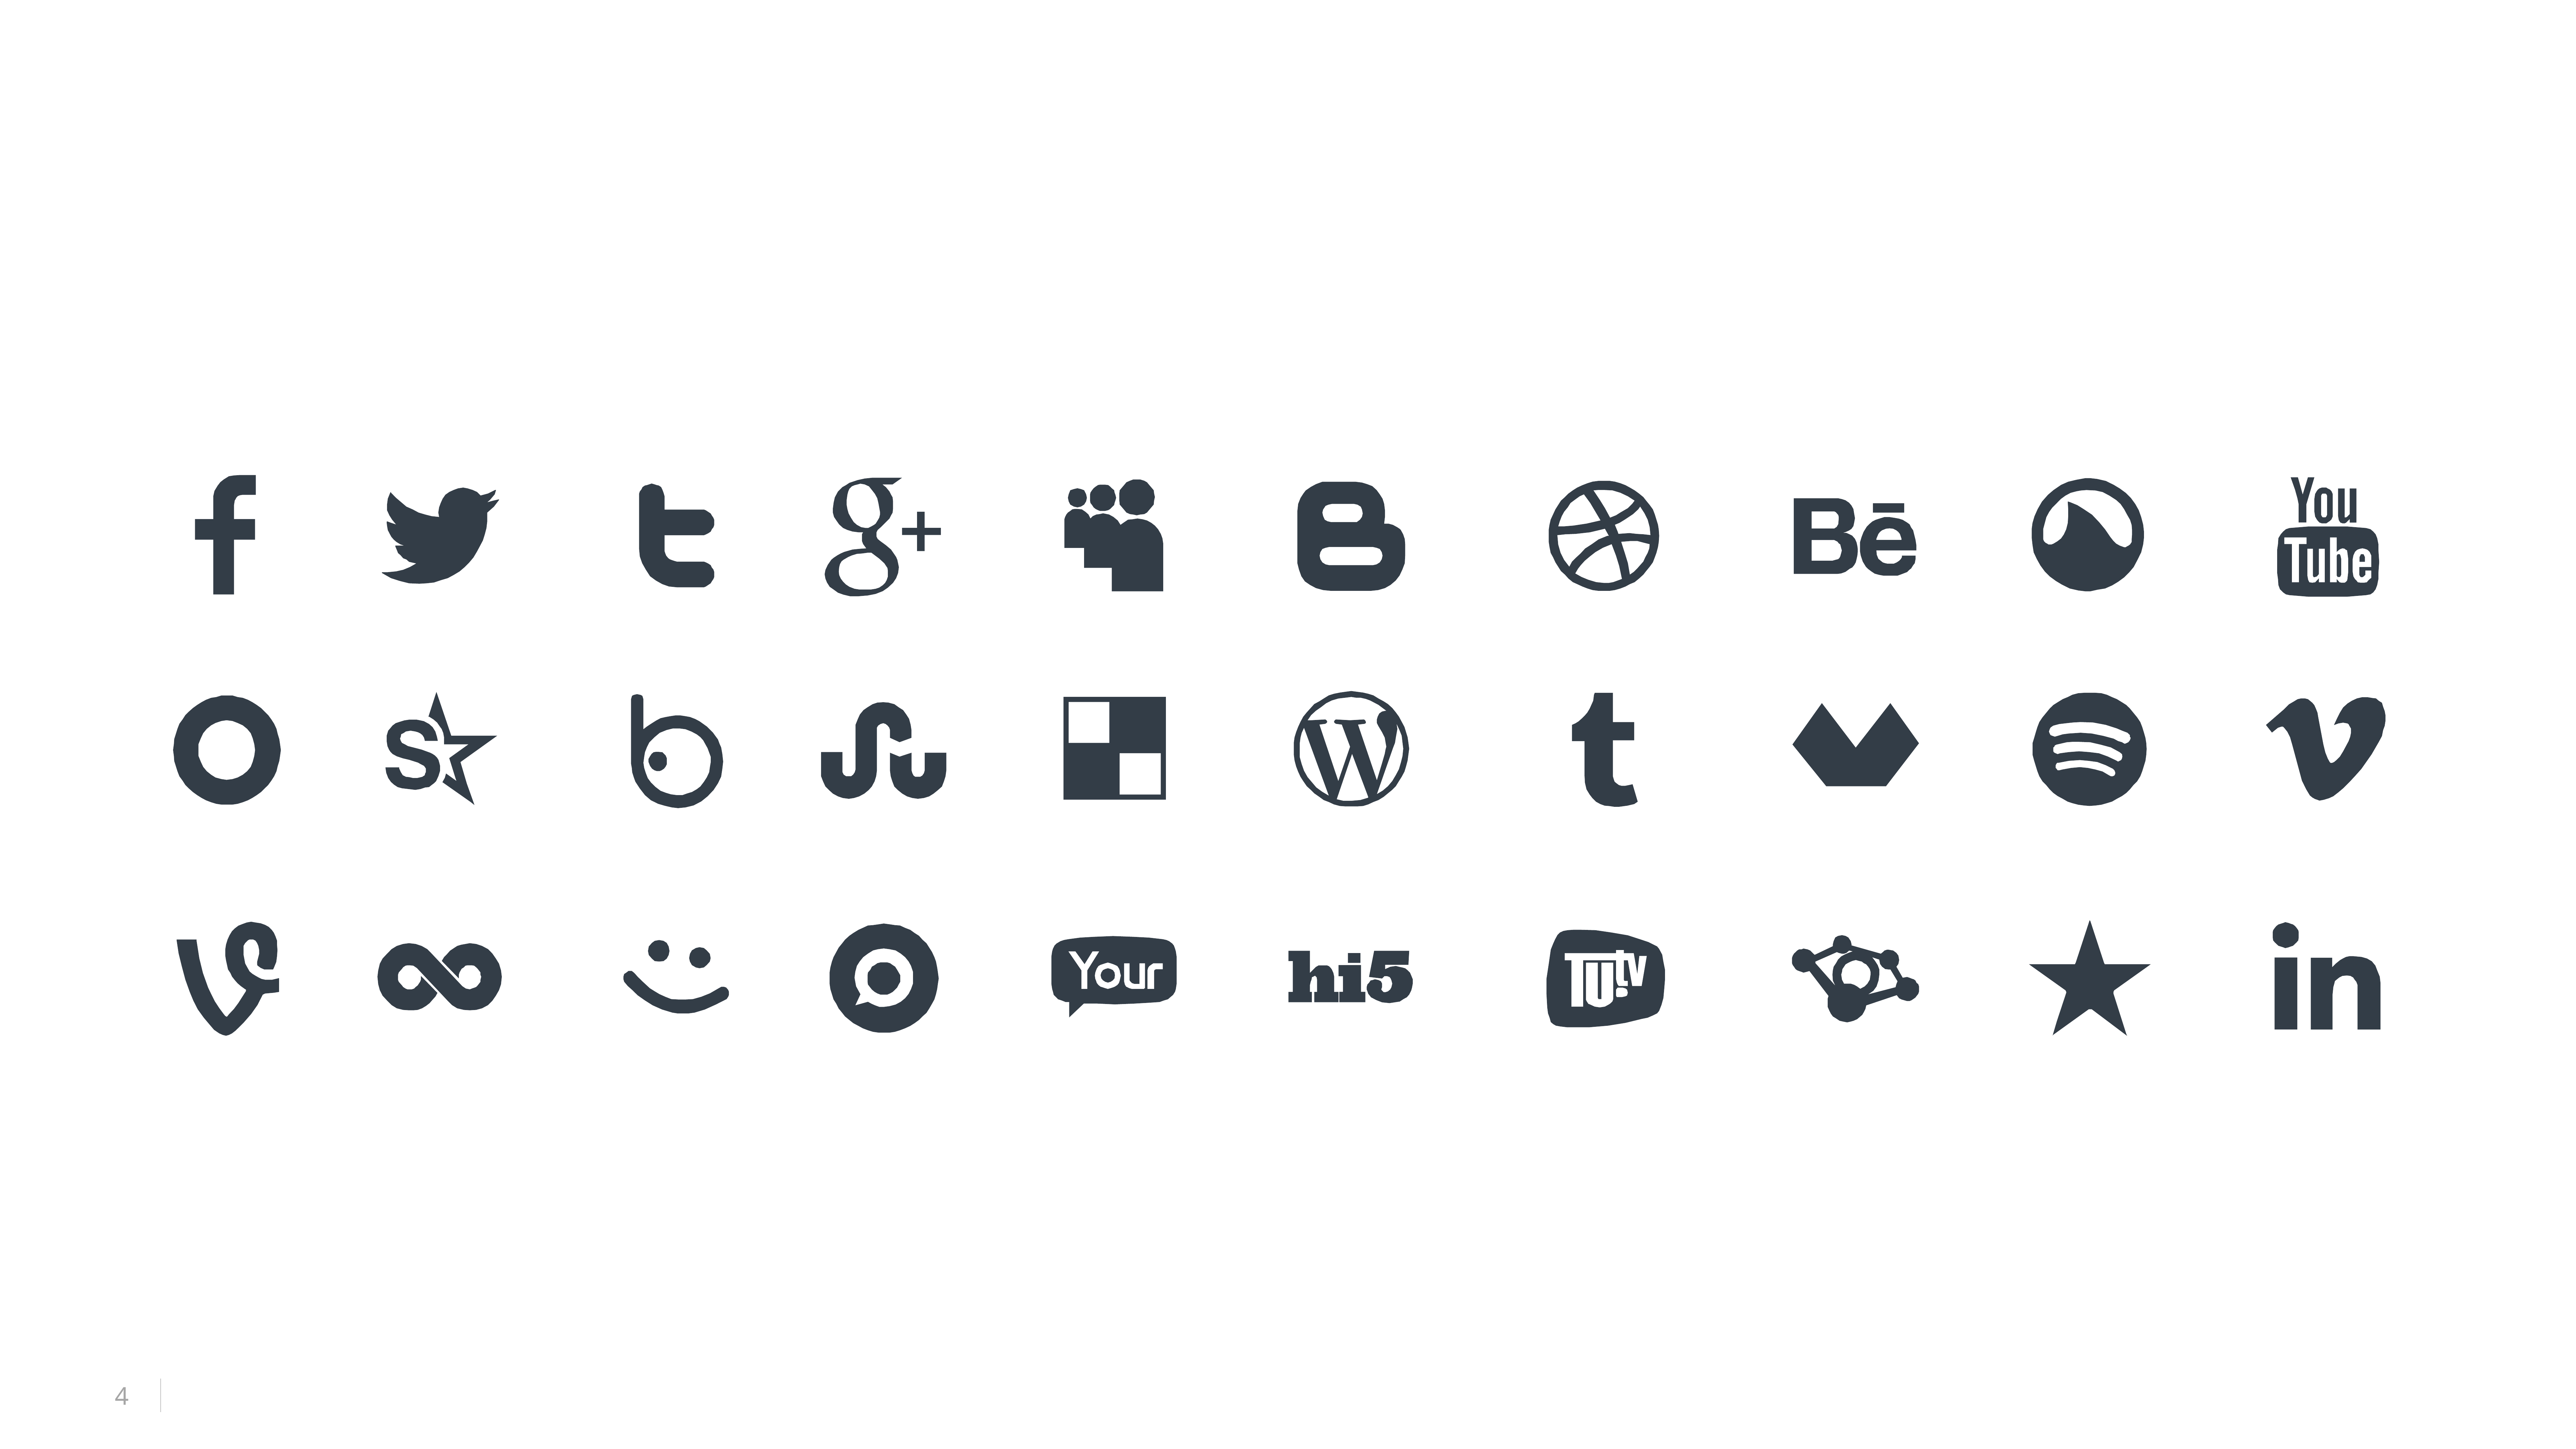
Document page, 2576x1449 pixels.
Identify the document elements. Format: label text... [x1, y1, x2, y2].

text_box [173, 695, 281, 805]
text_box [1294, 691, 1409, 806]
text_box [176, 922, 279, 1036]
text_box [1064, 509, 1163, 592]
text_box [195, 475, 256, 595]
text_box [821, 702, 947, 799]
text_box [2032, 478, 2144, 592]
text_box [1063, 697, 1166, 800]
text_box [1119, 479, 1155, 515]
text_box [1051, 936, 1177, 1017]
text_box [1572, 693, 1638, 807]
slide_number 4 [76, 1380, 129, 1410]
text_box [1792, 935, 1919, 1022]
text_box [2277, 477, 2379, 597]
text_box [2032, 692, 2147, 806]
text_box [829, 924, 939, 1033]
text_box [1068, 488, 1087, 507]
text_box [385, 692, 497, 805]
text_box [639, 483, 714, 588]
text_box [1792, 703, 1919, 786]
text_box [867, 962, 900, 995]
text_box [382, 487, 499, 584]
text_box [631, 694, 723, 808]
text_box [1793, 498, 1917, 576]
text_box [1090, 485, 1116, 511]
text_box [2266, 697, 2385, 801]
text_box [377, 943, 502, 1010]
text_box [1288, 951, 1413, 1003]
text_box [824, 478, 941, 597]
text_box [1297, 482, 1405, 591]
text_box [2272, 922, 2381, 1030]
text_box [2029, 920, 2151, 1036]
text_box [1549, 481, 1659, 591]
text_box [623, 940, 729, 1014]
text_box [1546, 930, 1665, 1027]
